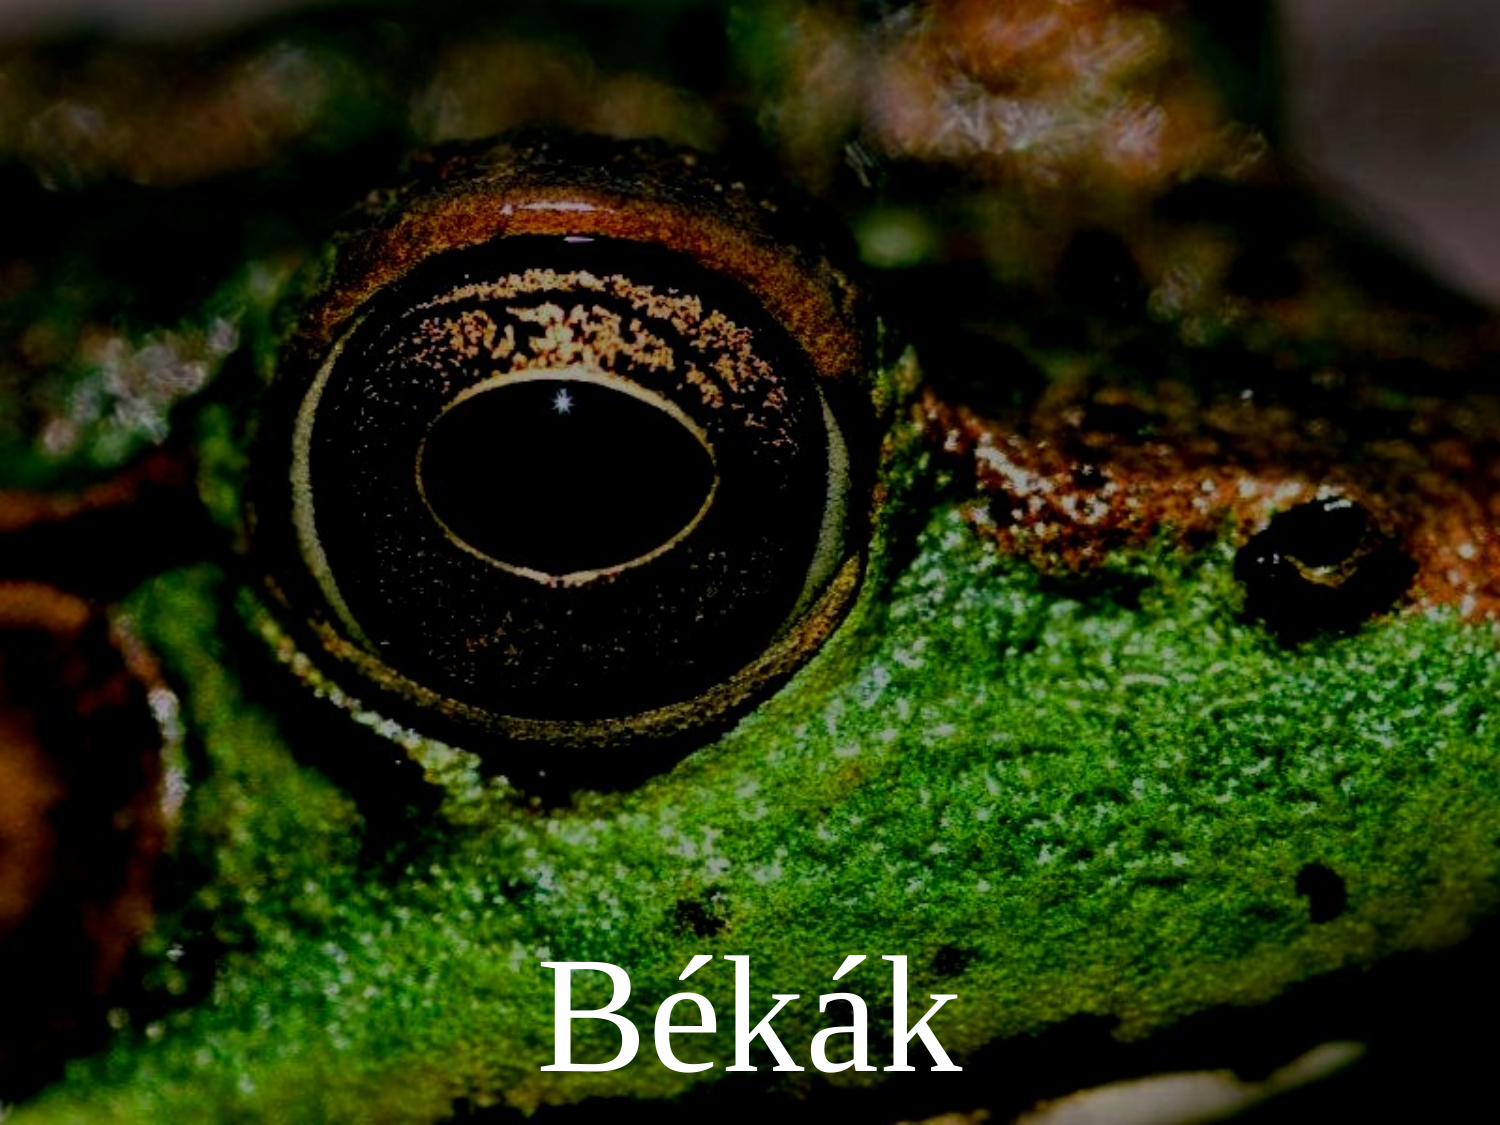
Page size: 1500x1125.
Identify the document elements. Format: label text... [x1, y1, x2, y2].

picture [0, 0, 1500, 1125]
title Békák [112, 883, 1388, 1125]
